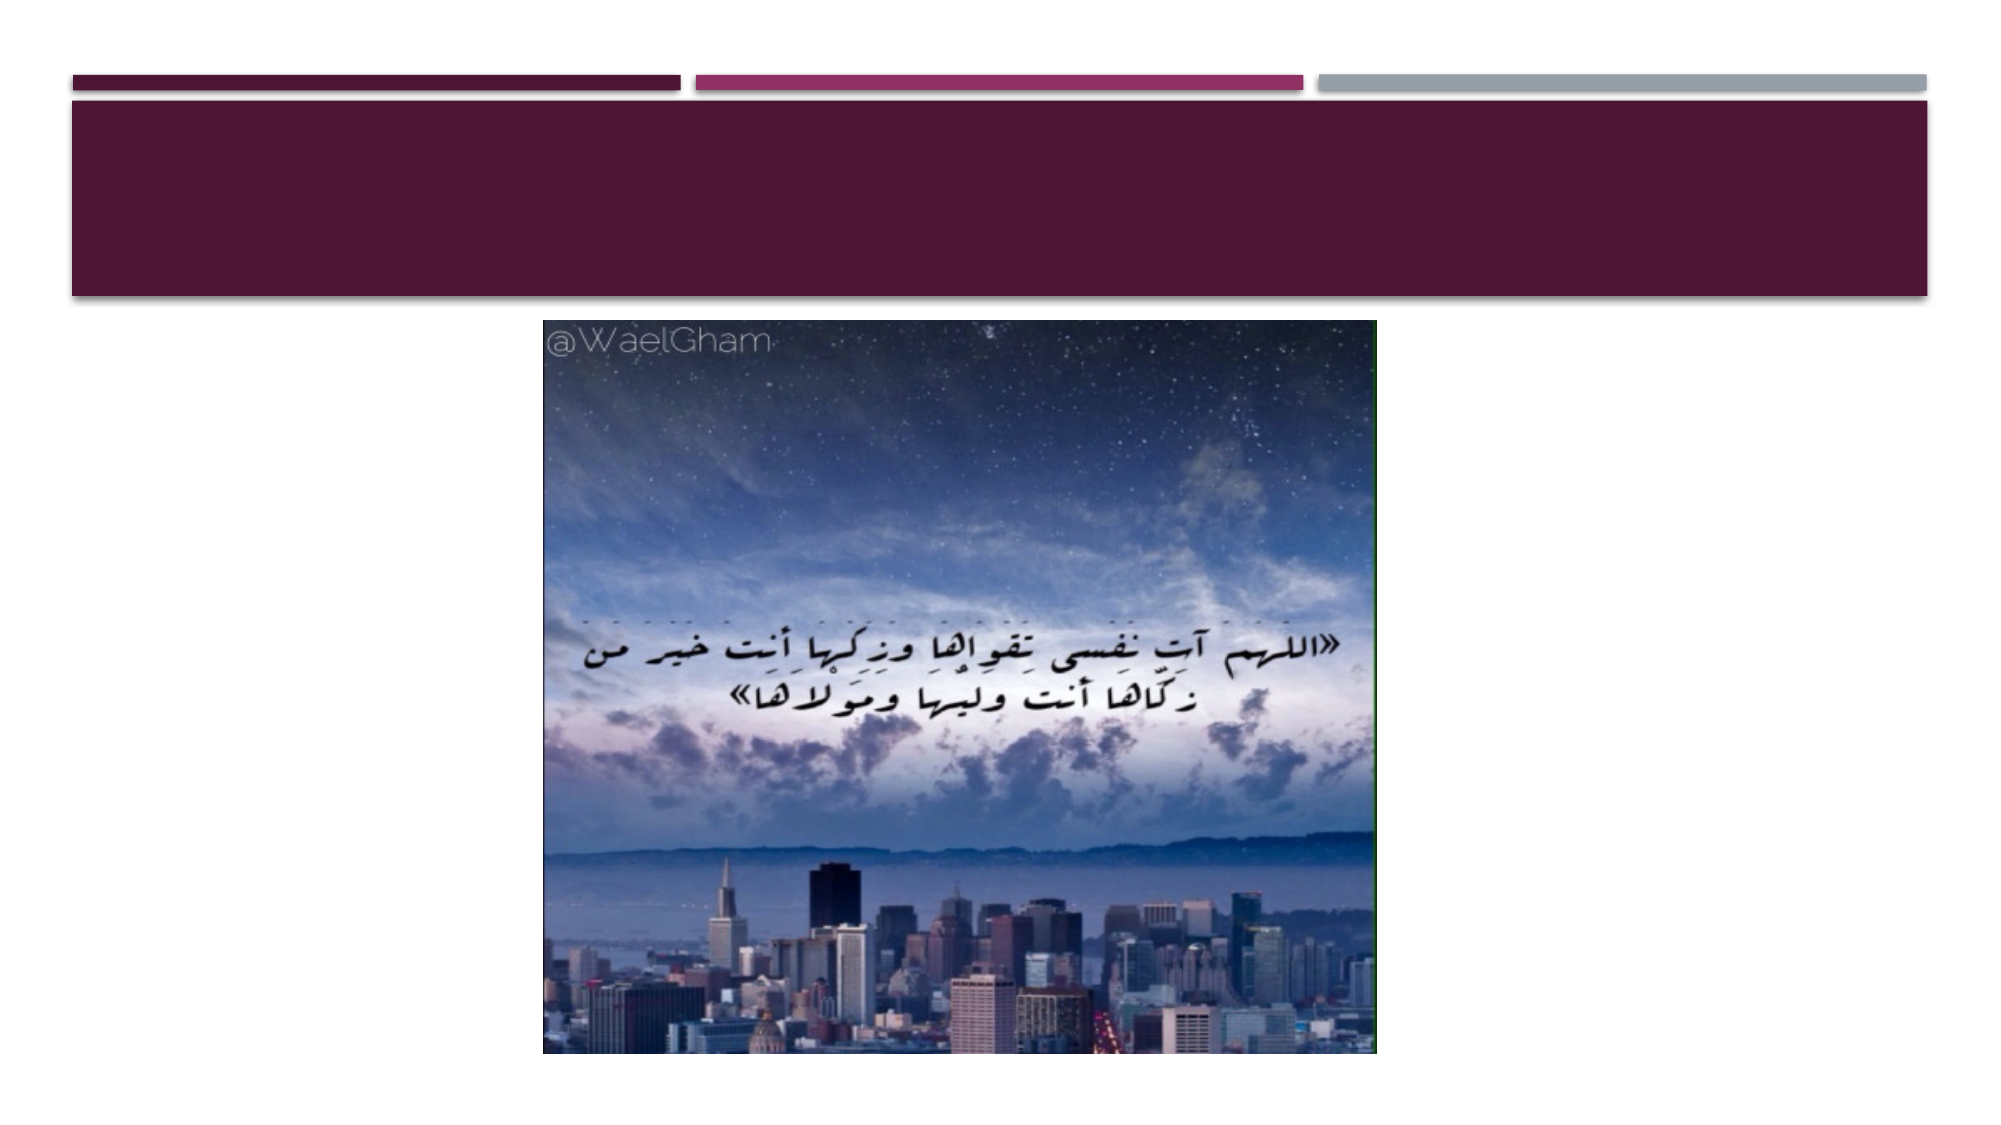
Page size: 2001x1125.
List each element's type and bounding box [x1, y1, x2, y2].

list [543, 319, 1378, 1054]
